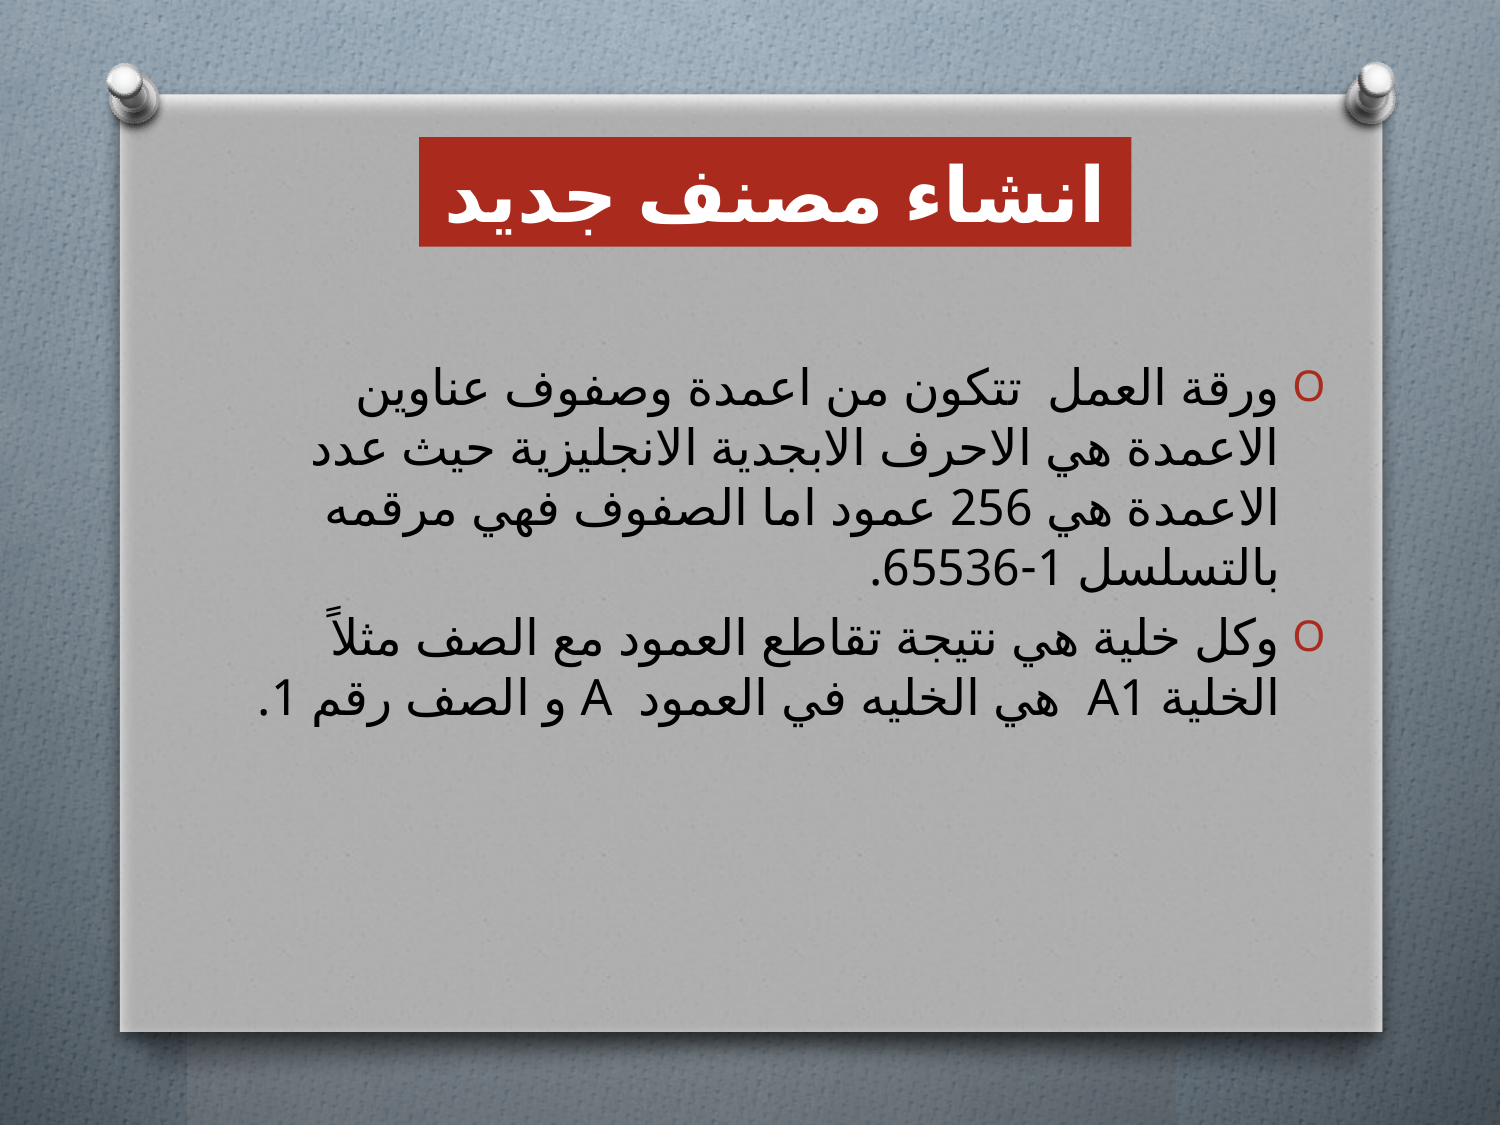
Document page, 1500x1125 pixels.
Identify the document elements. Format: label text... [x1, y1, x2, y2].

picture [1317, 35, 1439, 156]
picture [75, 29, 198, 153]
title انشاء مصنف جديد [419, 137, 1132, 247]
list ورقة العمل تتكون من اعمدة وصفوف عناوين الاعمدة هي الاحرف الابجدية الانجليزية حيث عدد الاعمدة هي 256 عمود اما الصفوف فهي مرقمه بالتسلسل 1-65536. وكل خلية هي نتيجة تقاطع العمود مع الصف مثلاً الخلية A1 هي الخليه في العمود A و الصف رقم 1. [240, 347, 1341, 939]
